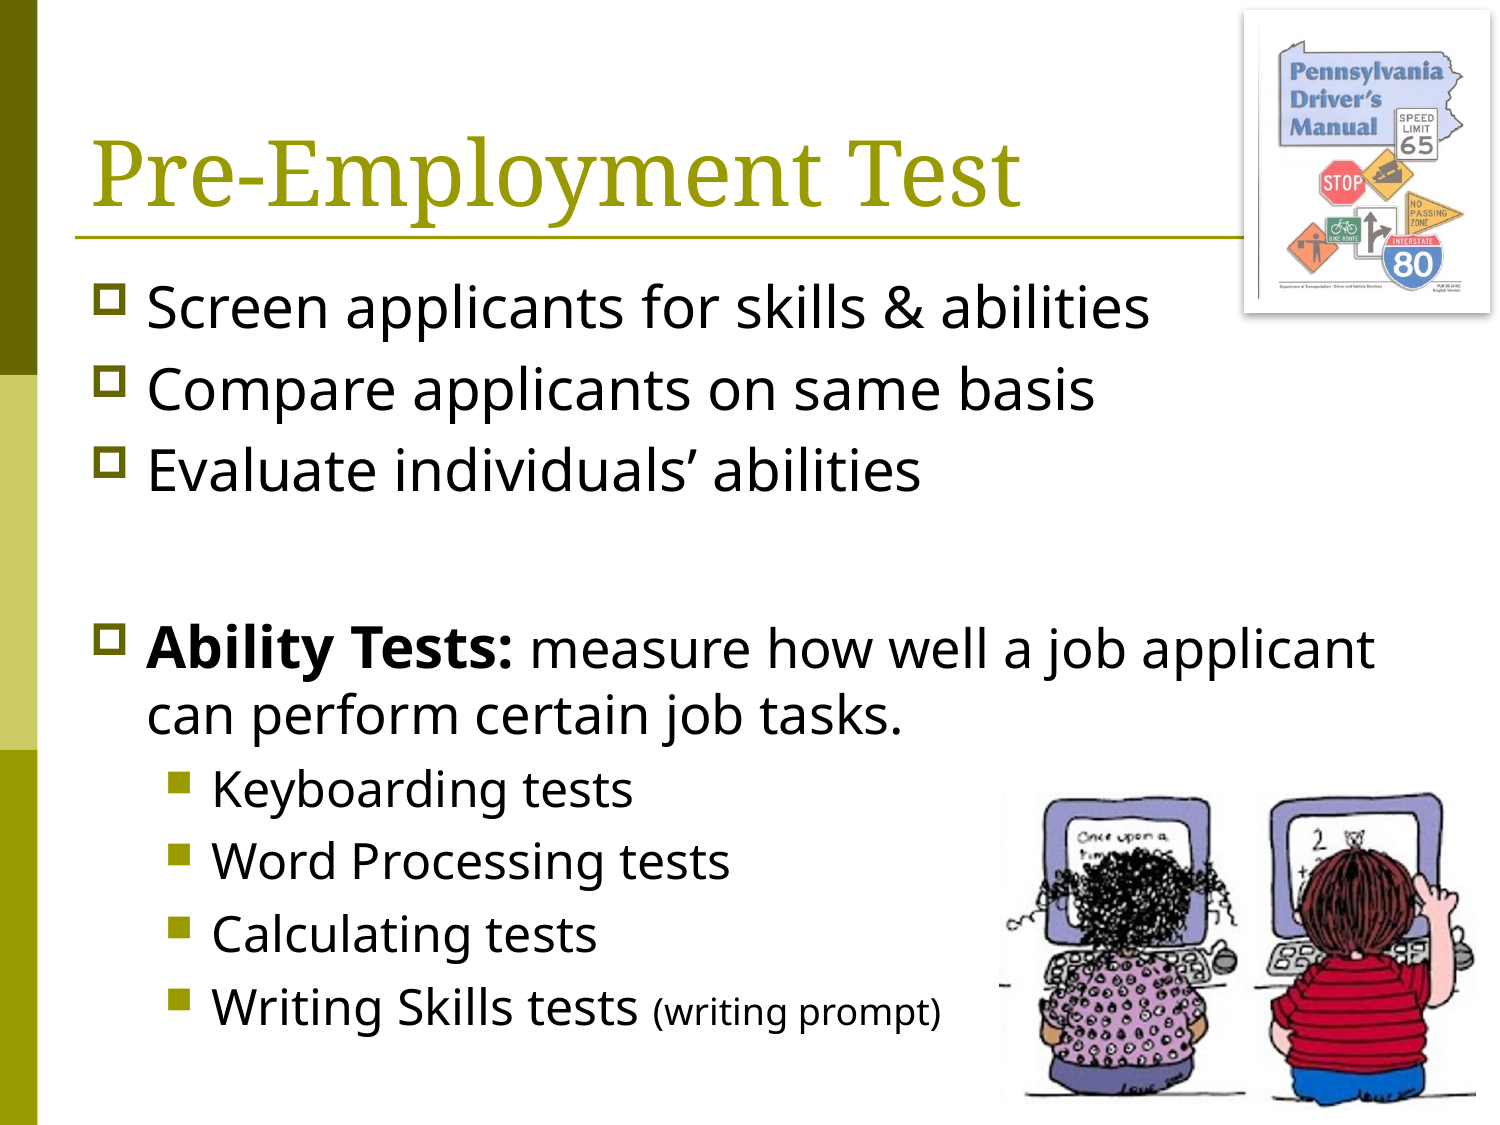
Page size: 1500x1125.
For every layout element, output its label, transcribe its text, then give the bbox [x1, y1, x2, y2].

picture [1257, 24, 1476, 300]
list Screen applicants for skills & abilities Compare applicants on same basis Evaluate individuals’ abilities Ability Tests: measure how well a job applicant can perform certain job tasks. Keyboarding tests Word Processing tests Calculating tests Writing Skills tests (writing prompt) [74, 262, 1426, 1006]
picture [999, 791, 1476, 1110]
title Pre-Employment Test [74, 45, 1238, 233]
